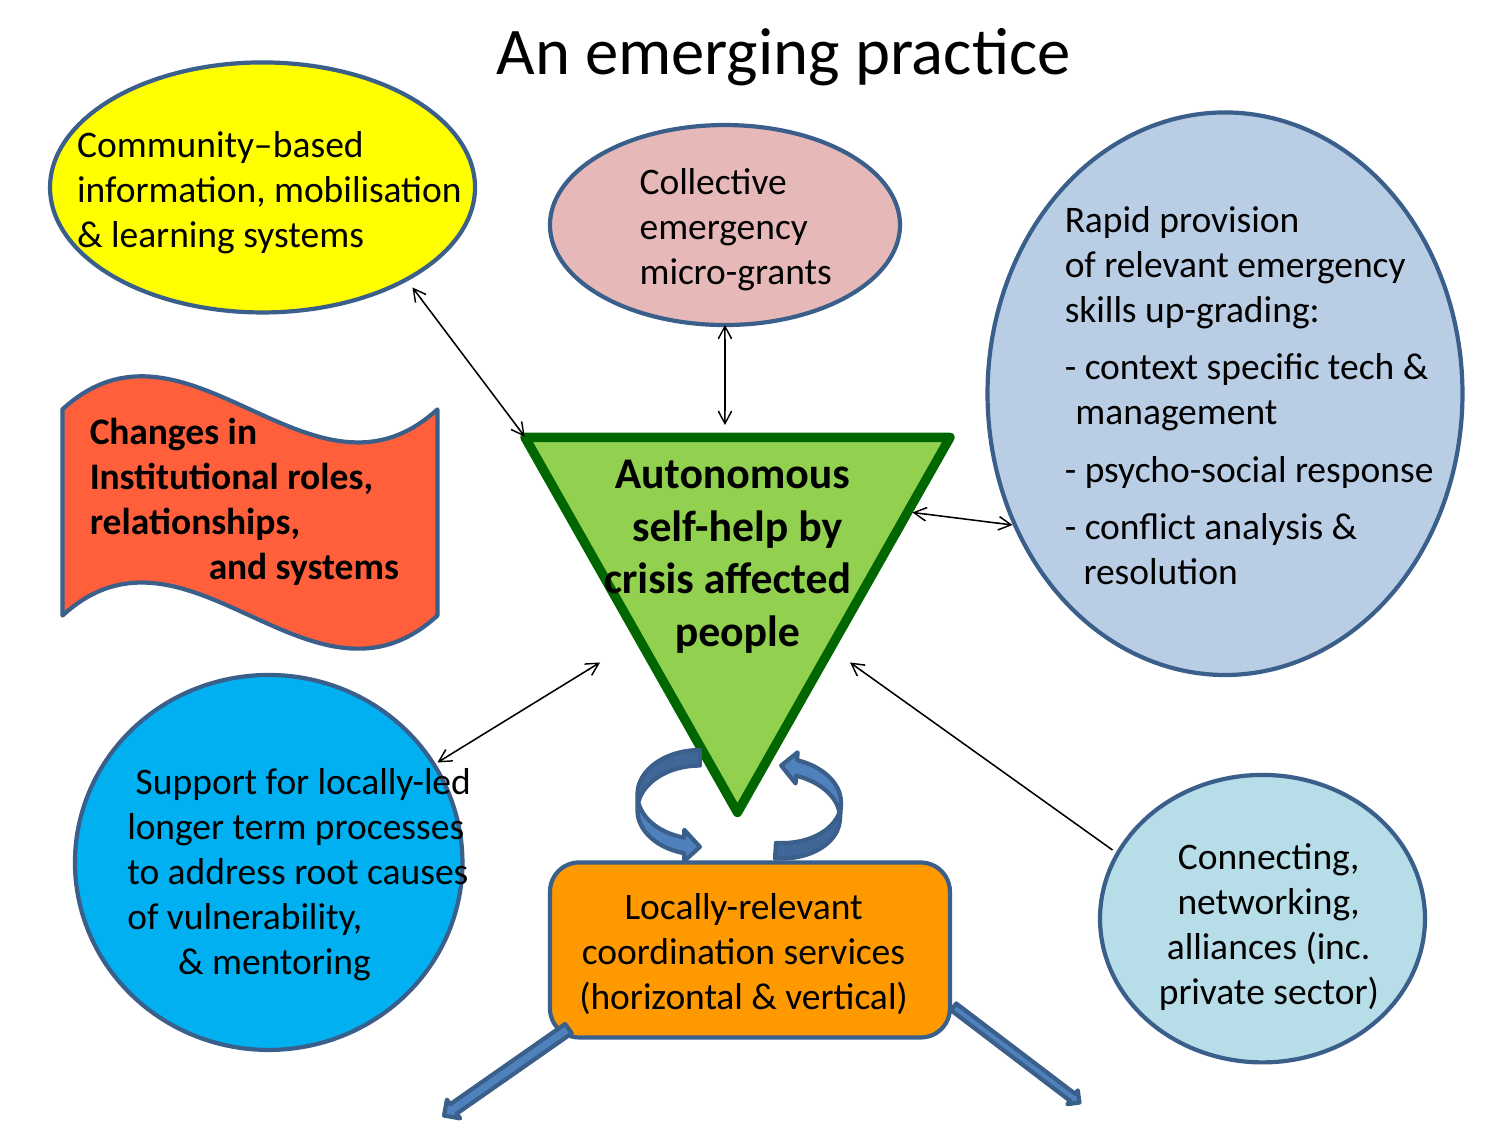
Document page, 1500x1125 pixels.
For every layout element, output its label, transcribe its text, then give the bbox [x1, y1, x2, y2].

text_box Collective emergency micro-grants [624, 149, 863, 300]
text_box Rapid provision of relevant emergency skills up-grading: - context specific tech & management - psycho-social response - conflict analysis & resolution [1050, 187, 1463, 600]
text_box [441, 1021, 574, 1121]
text_box Changes in Institutional roles, relationships, and systems [75, 399, 425, 595]
text_box Autonomous self-help by crisis affected people [587, 437, 888, 663]
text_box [912, 512, 1013, 526]
text_box Support for locally-led longer term processes to address root causes of vulnerability, & mentoring [112, 749, 488, 990]
text_box Locally-relevant coordination services (horizontal & vertical) [549, 874, 938, 1025]
list An emerging practice [37, 0, 1500, 1088]
text_box Connecting, networking, alliances (inc. private sector) [1137, 824, 1400, 1020]
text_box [412, 287, 525, 437]
text_box [635, 747, 702, 864]
text_box Community–based information, mobilisation & learning systems [62, 112, 500, 263]
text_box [849, 662, 1113, 851]
text_box [772, 750, 844, 861]
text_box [437, 662, 601, 763]
text_box [948, 1001, 1082, 1107]
